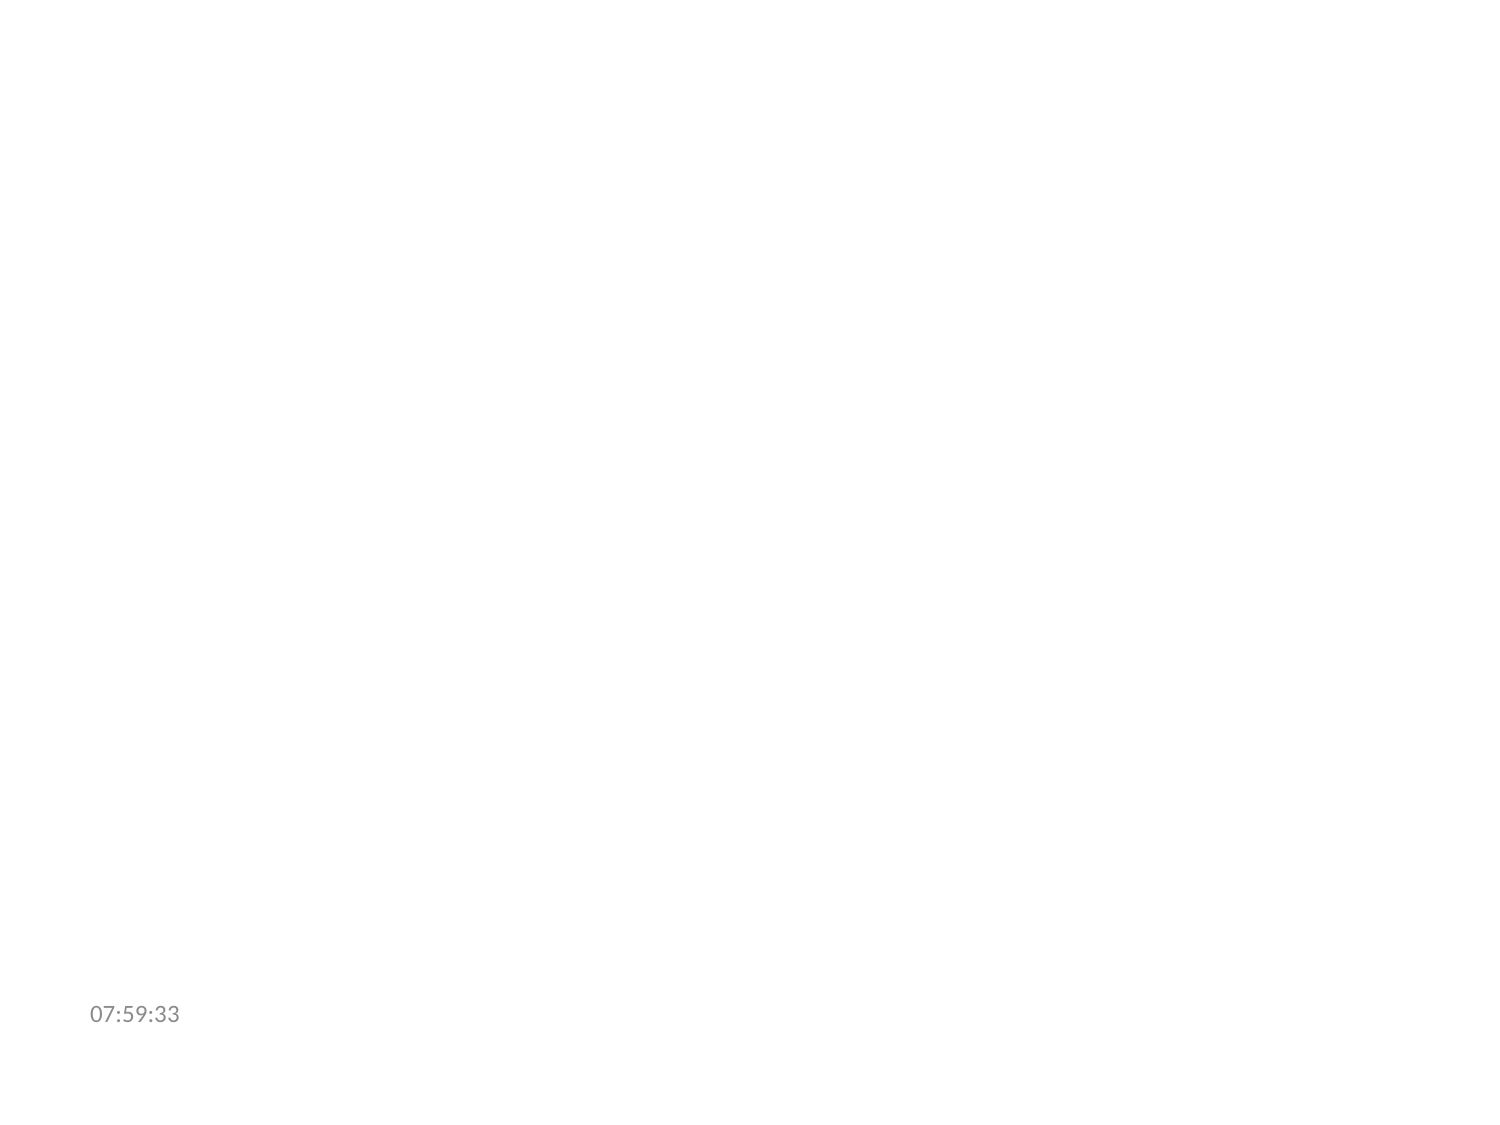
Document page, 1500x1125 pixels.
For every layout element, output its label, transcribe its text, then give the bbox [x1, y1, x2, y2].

text_box 15:35:09 [75, 982, 425, 1043]
